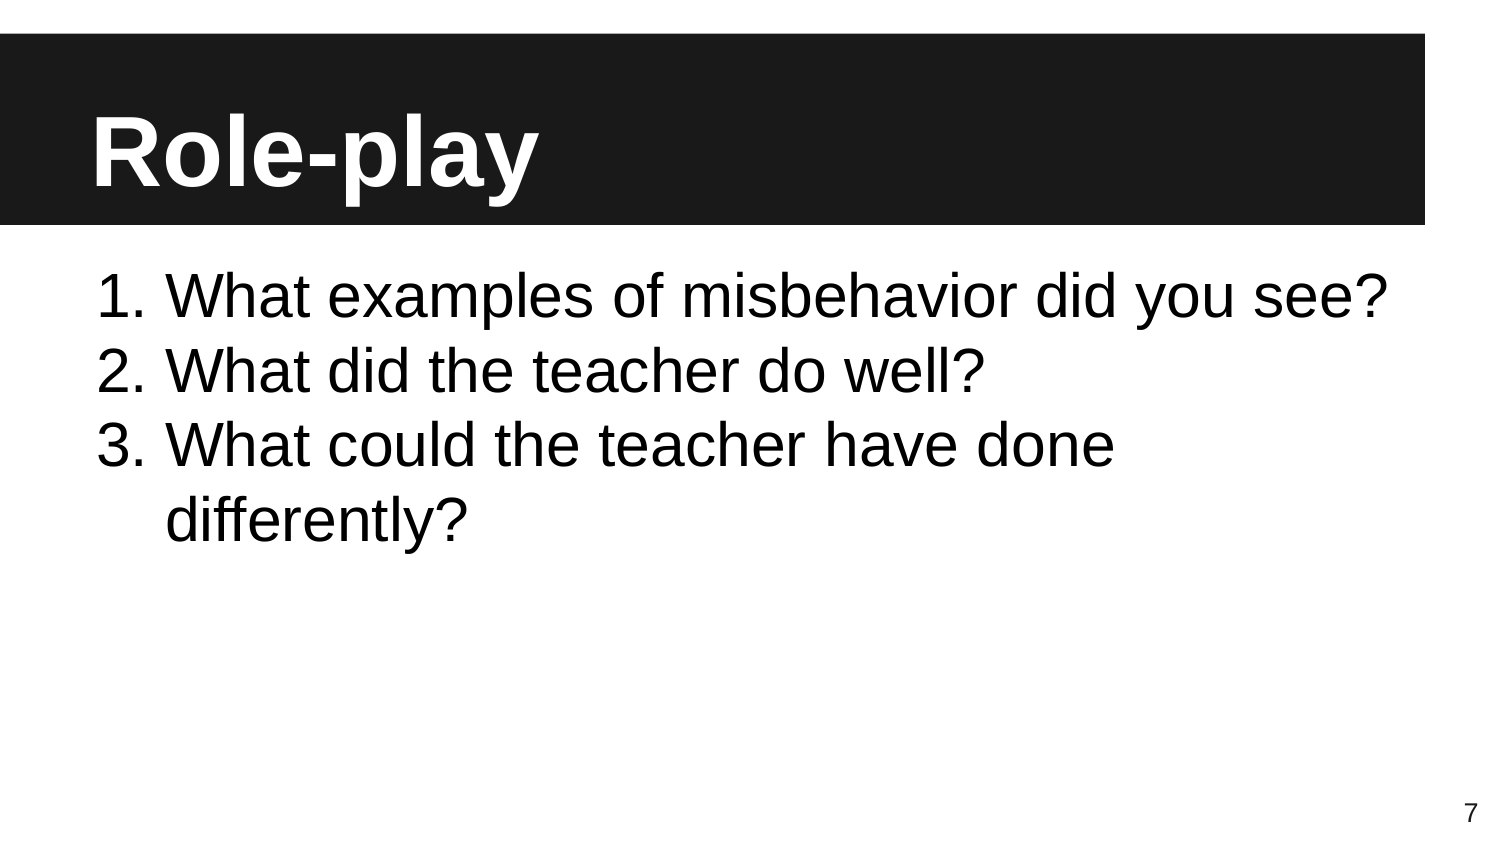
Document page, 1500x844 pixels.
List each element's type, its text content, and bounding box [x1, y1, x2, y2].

slide_number 7 [1403, 779, 1494, 844]
list What examples of misbehavior did you see? What did the teacher do well? What could the teacher have done differently? [75, 239, 1425, 808]
title Role-play [75, 33, 1425, 221]
